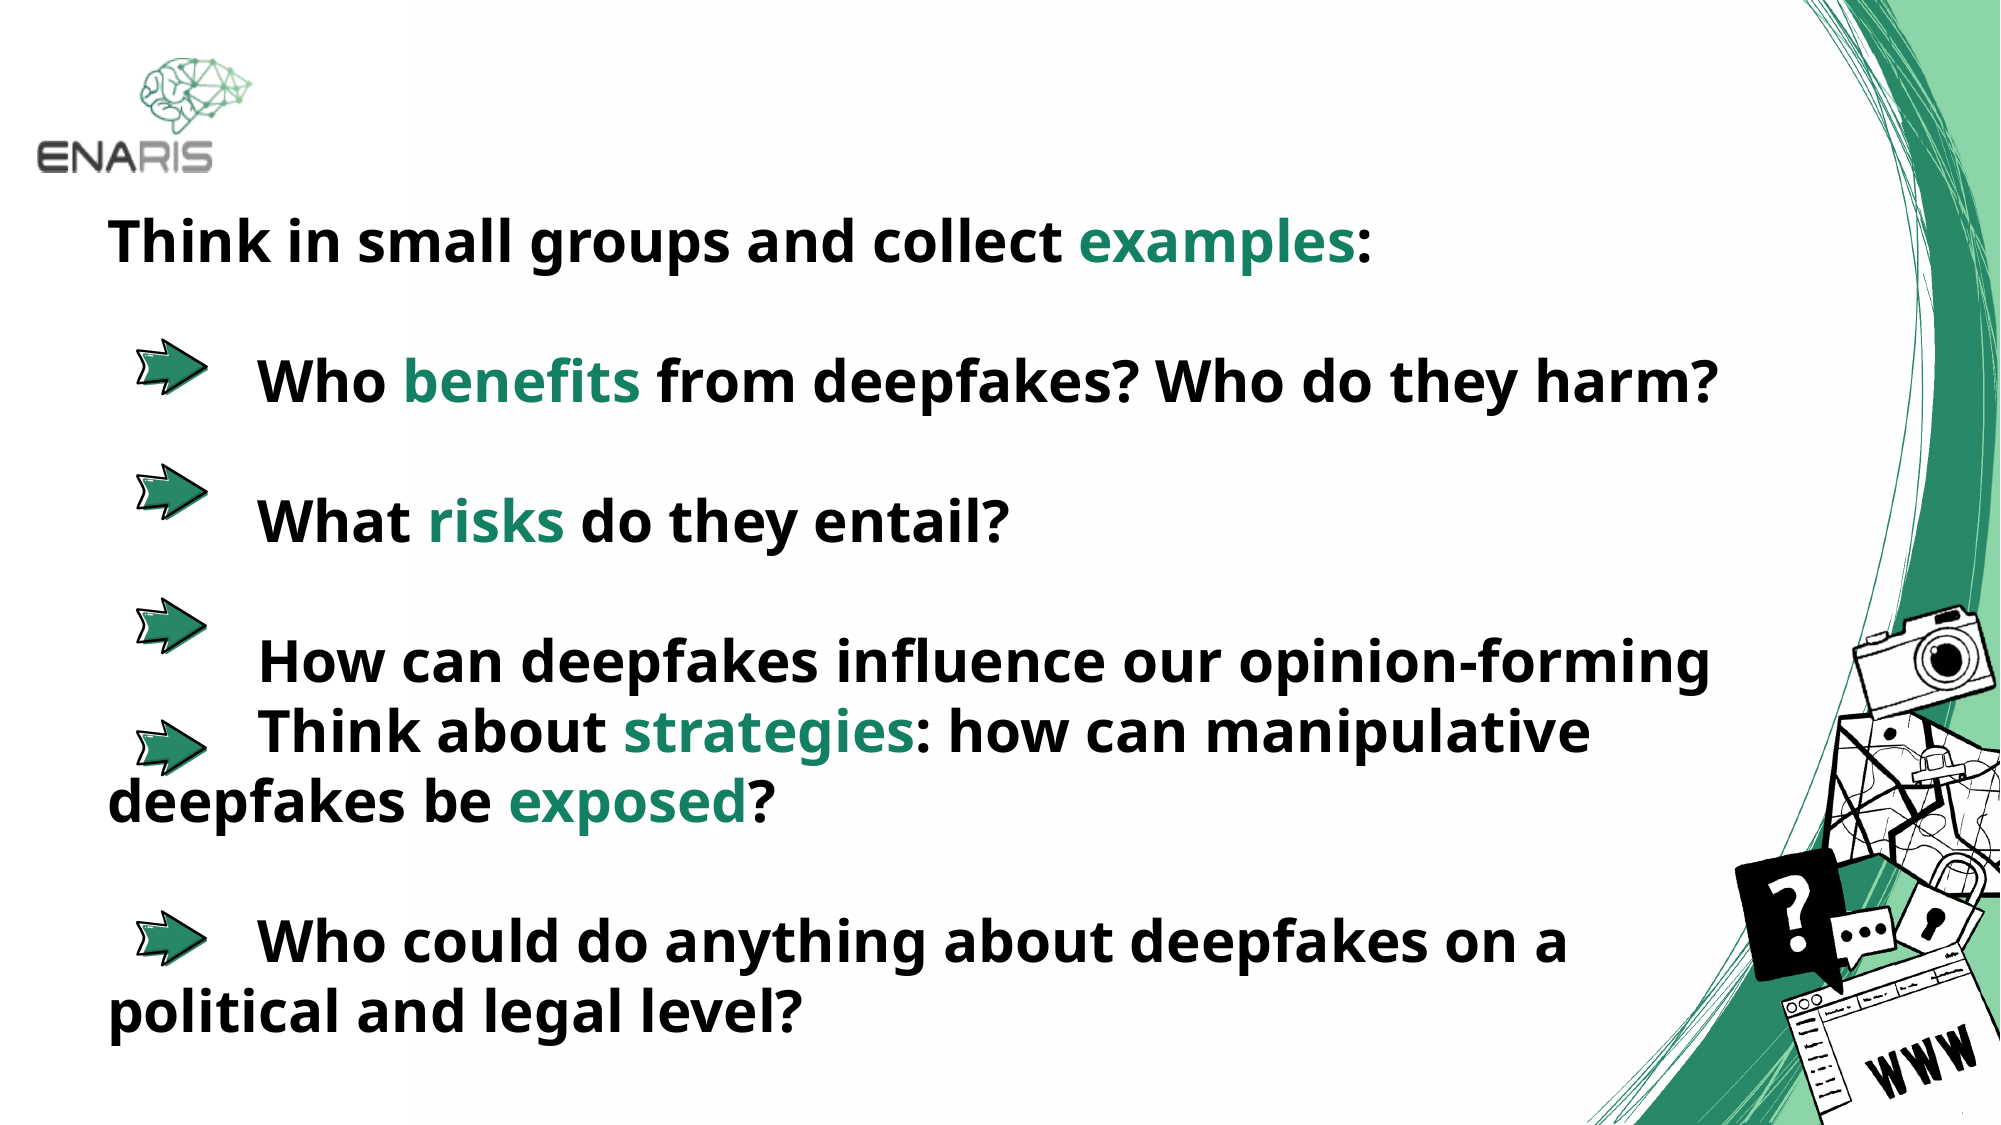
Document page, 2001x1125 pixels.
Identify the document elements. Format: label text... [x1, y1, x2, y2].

picture [129, 450, 215, 536]
picture [128, 897, 214, 982]
picture [37, 58, 254, 173]
picture [128, 584, 214, 670]
picture [129, 325, 215, 411]
picture [408, 0, 2000, 1125]
picture [128, 706, 214, 792]
title Think in small groups and collect examples: Who benefits from deepfakes? Who do they harm? What risks do they entail? How can deepfakes influence our opinion-forming Think about strategies: how can manipulative deepfakes be exposed? Who could do anything about deepfakes on a political and legal level? [92, 348, 1801, 1034]
